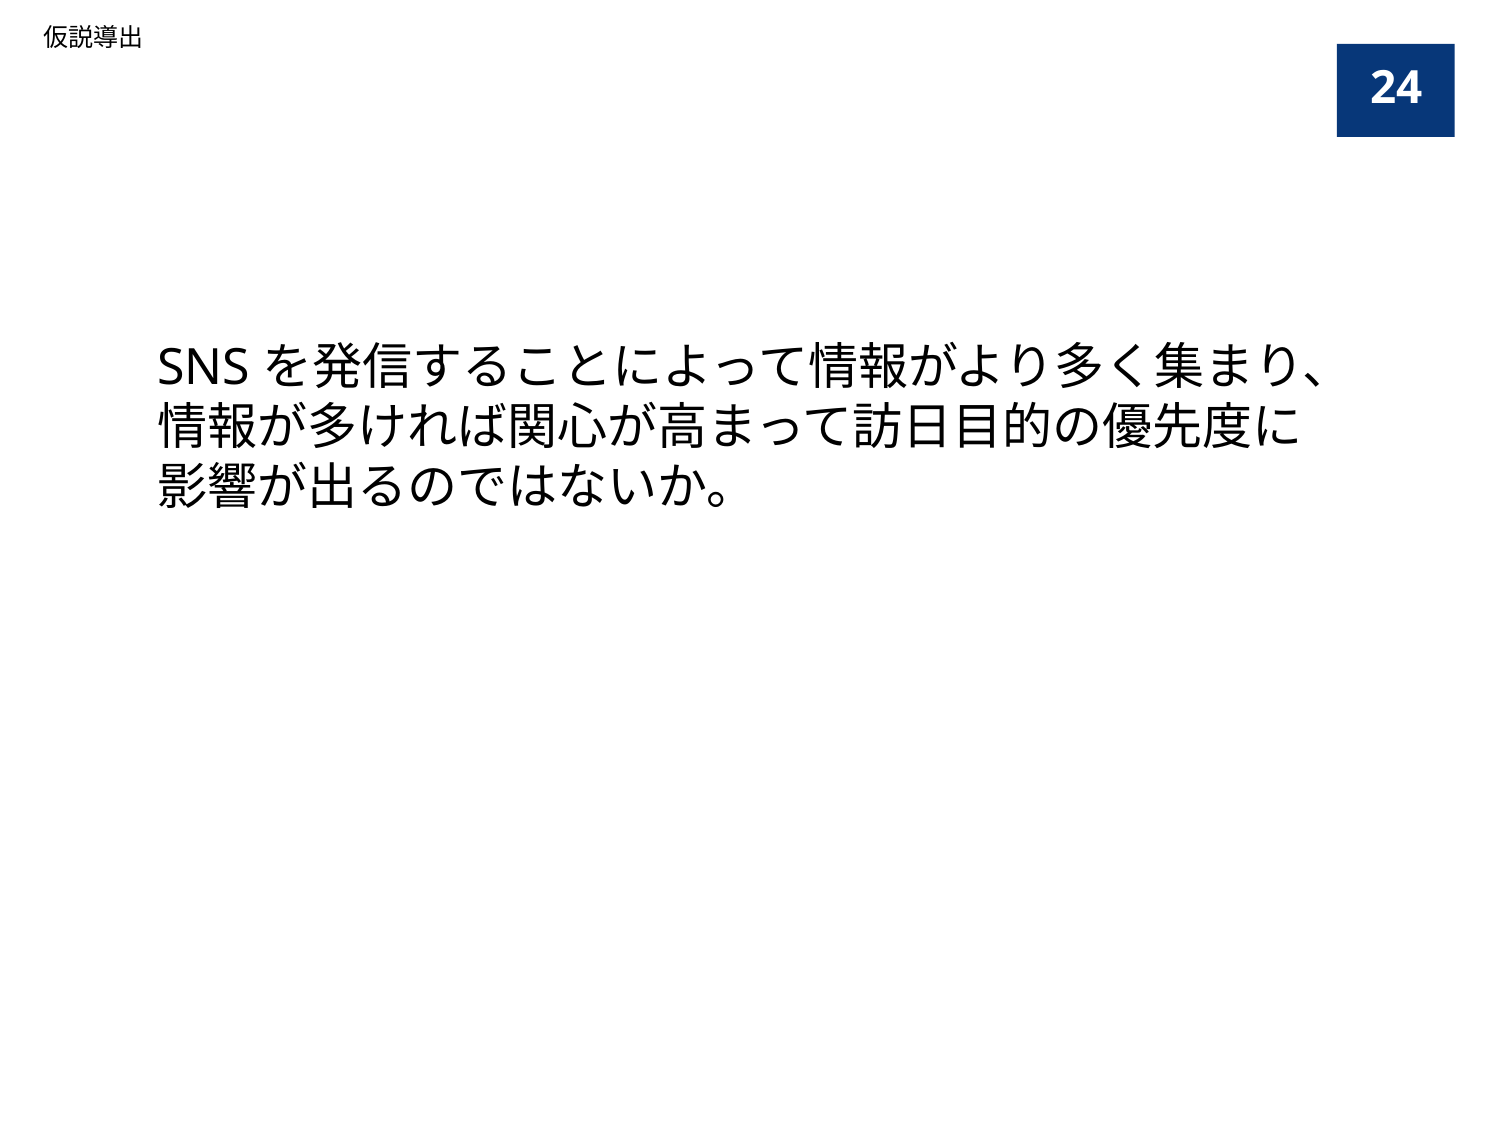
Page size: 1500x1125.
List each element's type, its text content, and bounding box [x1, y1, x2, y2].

text_box 仮説導出 [28, 13, 311, 59]
slide_number 24 [1354, 59, 1438, 120]
text_box SNSを発信することによって情報がより多く集まり、 情報が多ければ関心が高まって訪日目的の優先度に 影響が出るのではないか。 [142, 327, 1423, 522]
